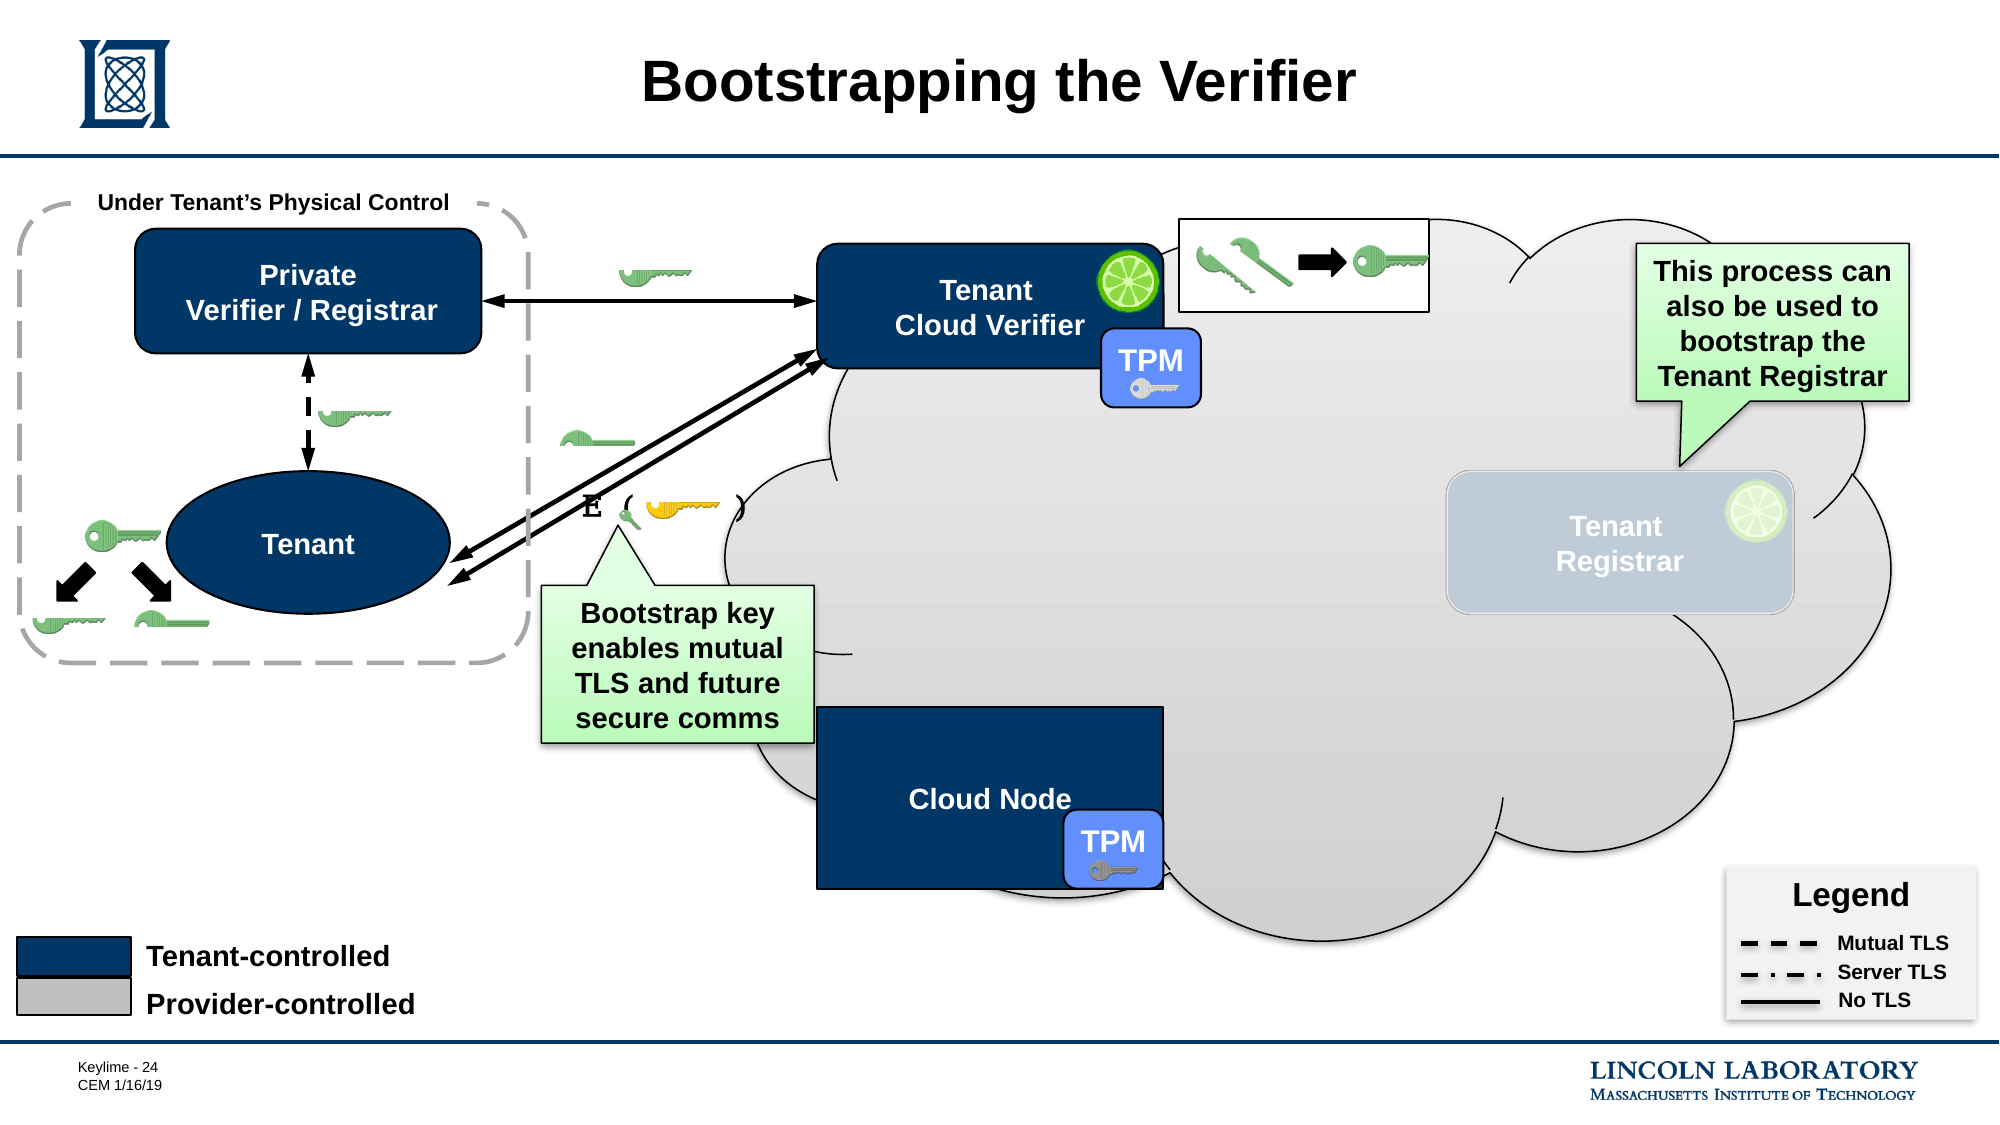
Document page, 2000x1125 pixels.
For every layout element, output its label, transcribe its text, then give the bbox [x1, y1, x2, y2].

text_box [19, 179, 529, 664]
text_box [1726, 865, 1977, 1020]
text_box Bootstrap key enables mutual TLS and future secure comms [540, 594, 815, 744]
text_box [533, 357, 829, 587]
title Bootstrapping the Verifier [205, 16, 1794, 151]
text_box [16, 930, 451, 1029]
picture [79, 40, 170, 128]
text_box This process can also be used to bootstrap the Tenant Registrar [1635, 242, 1910, 468]
text_box [1446, 471, 1794, 614]
picture [618, 270, 695, 287]
text_box Tenant Cloud Verifier [817, 243, 1164, 369]
text_box [819, 218, 1892, 942]
text_box TPM [1063, 809, 1164, 889]
picture [1724, 479, 1788, 543]
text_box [1100, 328, 1202, 408]
text_box [761, 750, 817, 801]
picture [1588, 1061, 1918, 1100]
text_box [1178, 218, 1430, 313]
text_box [533, 348, 818, 356]
picture [1096, 249, 1160, 313]
text_box Cloud Node [817, 706, 1164, 889]
picture [1089, 859, 1138, 881]
